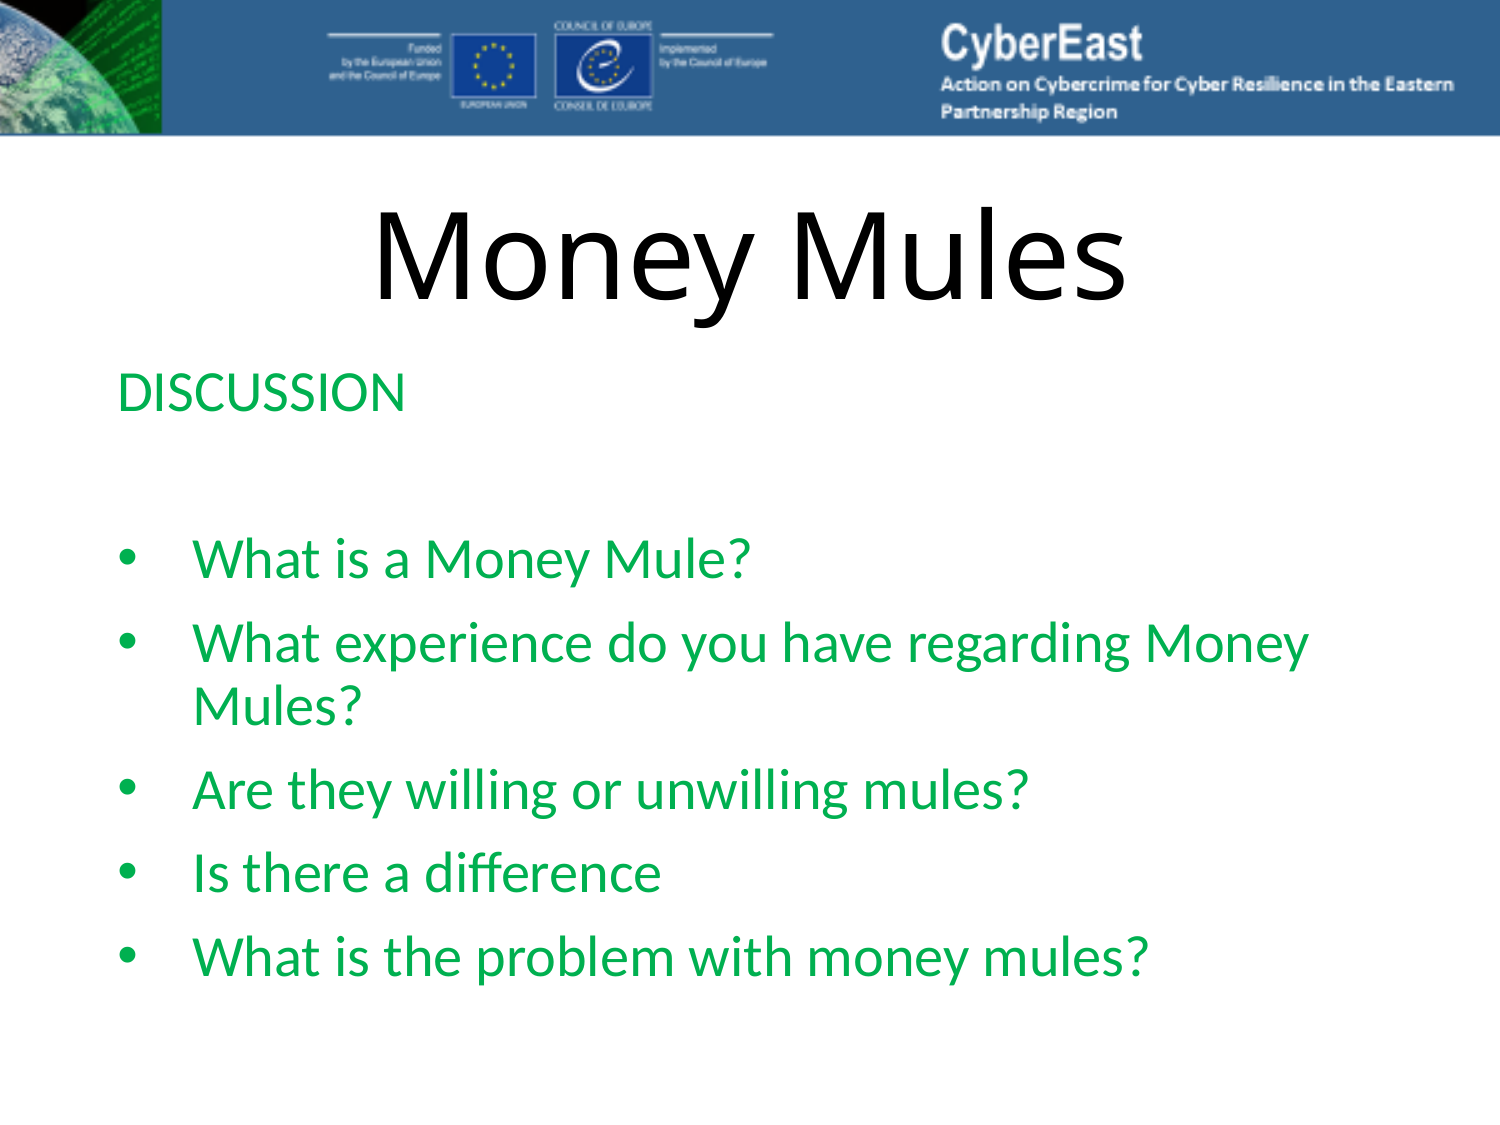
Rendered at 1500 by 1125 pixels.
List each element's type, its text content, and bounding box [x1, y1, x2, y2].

title Money Mules [102, 187, 1397, 334]
list DISCUSSION What is a Money Mule? What experience do you have regarding Money Mules? Are they willing or unwilling mules? Is there a difference What is the problem with money mules? [102, 353, 1397, 1103]
picture [0, 0, 1500, 1125]
